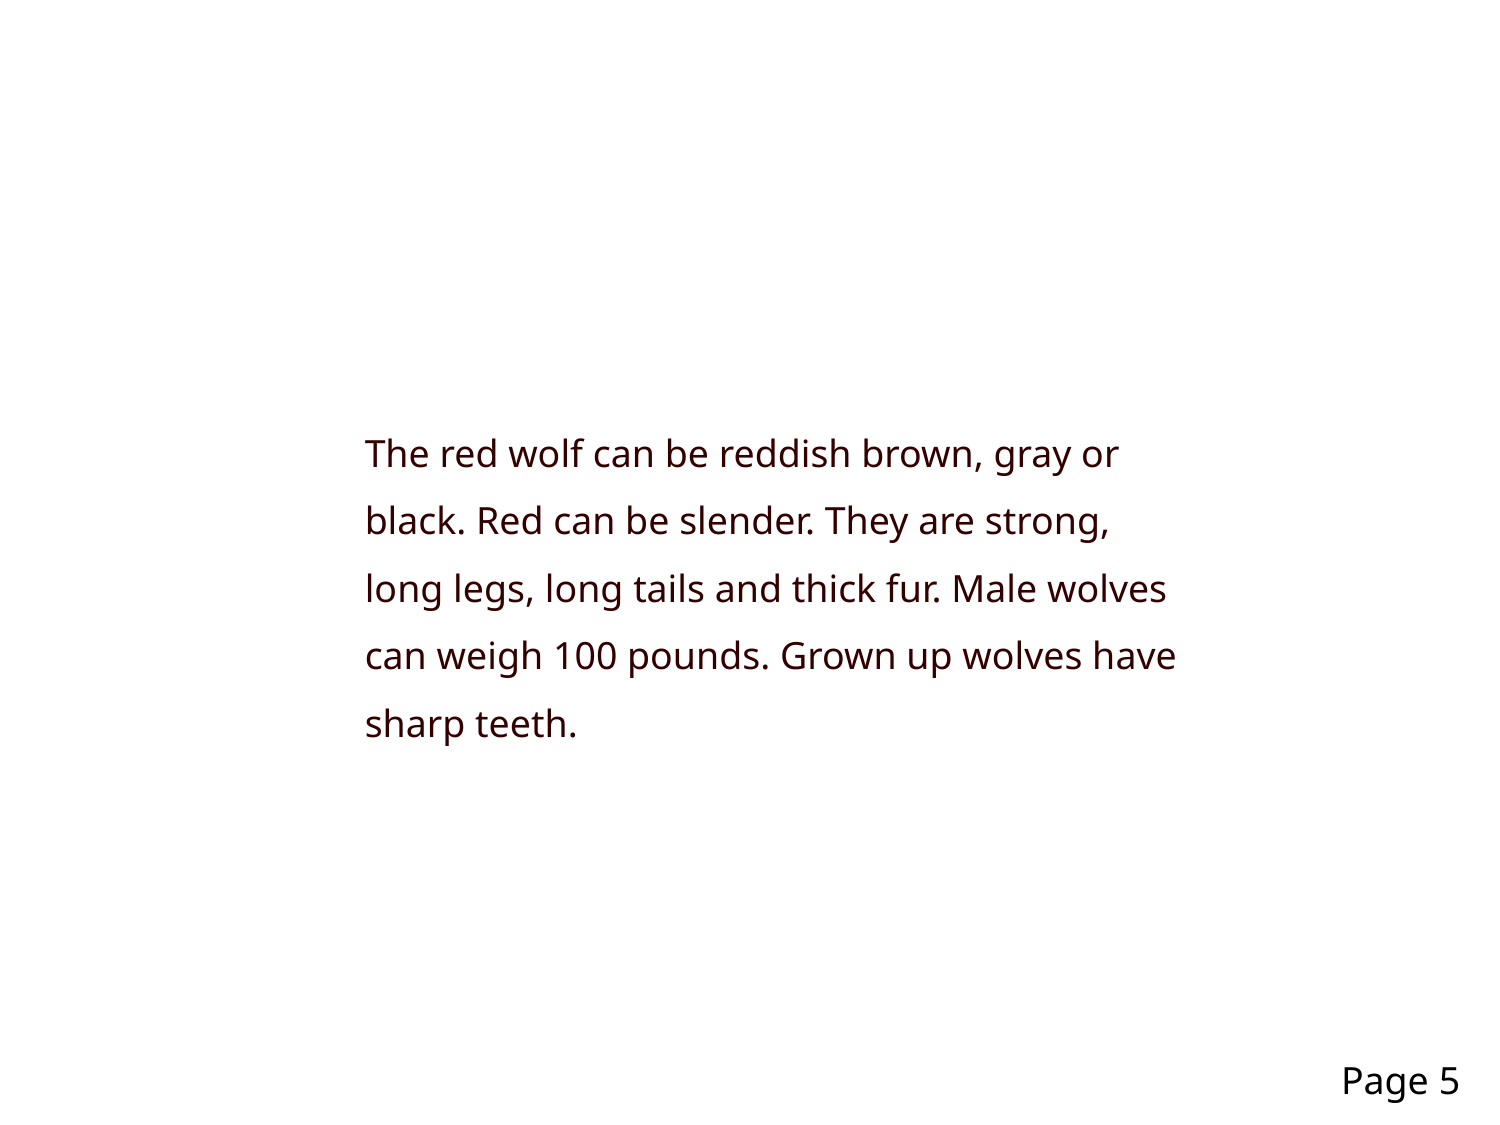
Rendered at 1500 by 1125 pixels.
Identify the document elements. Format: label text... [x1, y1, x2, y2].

text_box The red wolf can be reddish brown, gray or black. Red can be slender. They are strong, long legs, long tails and thick fur. Male wolves can weigh 100 pounds. Grown up wolves have sharp teeth. [350, 399, 1200, 753]
